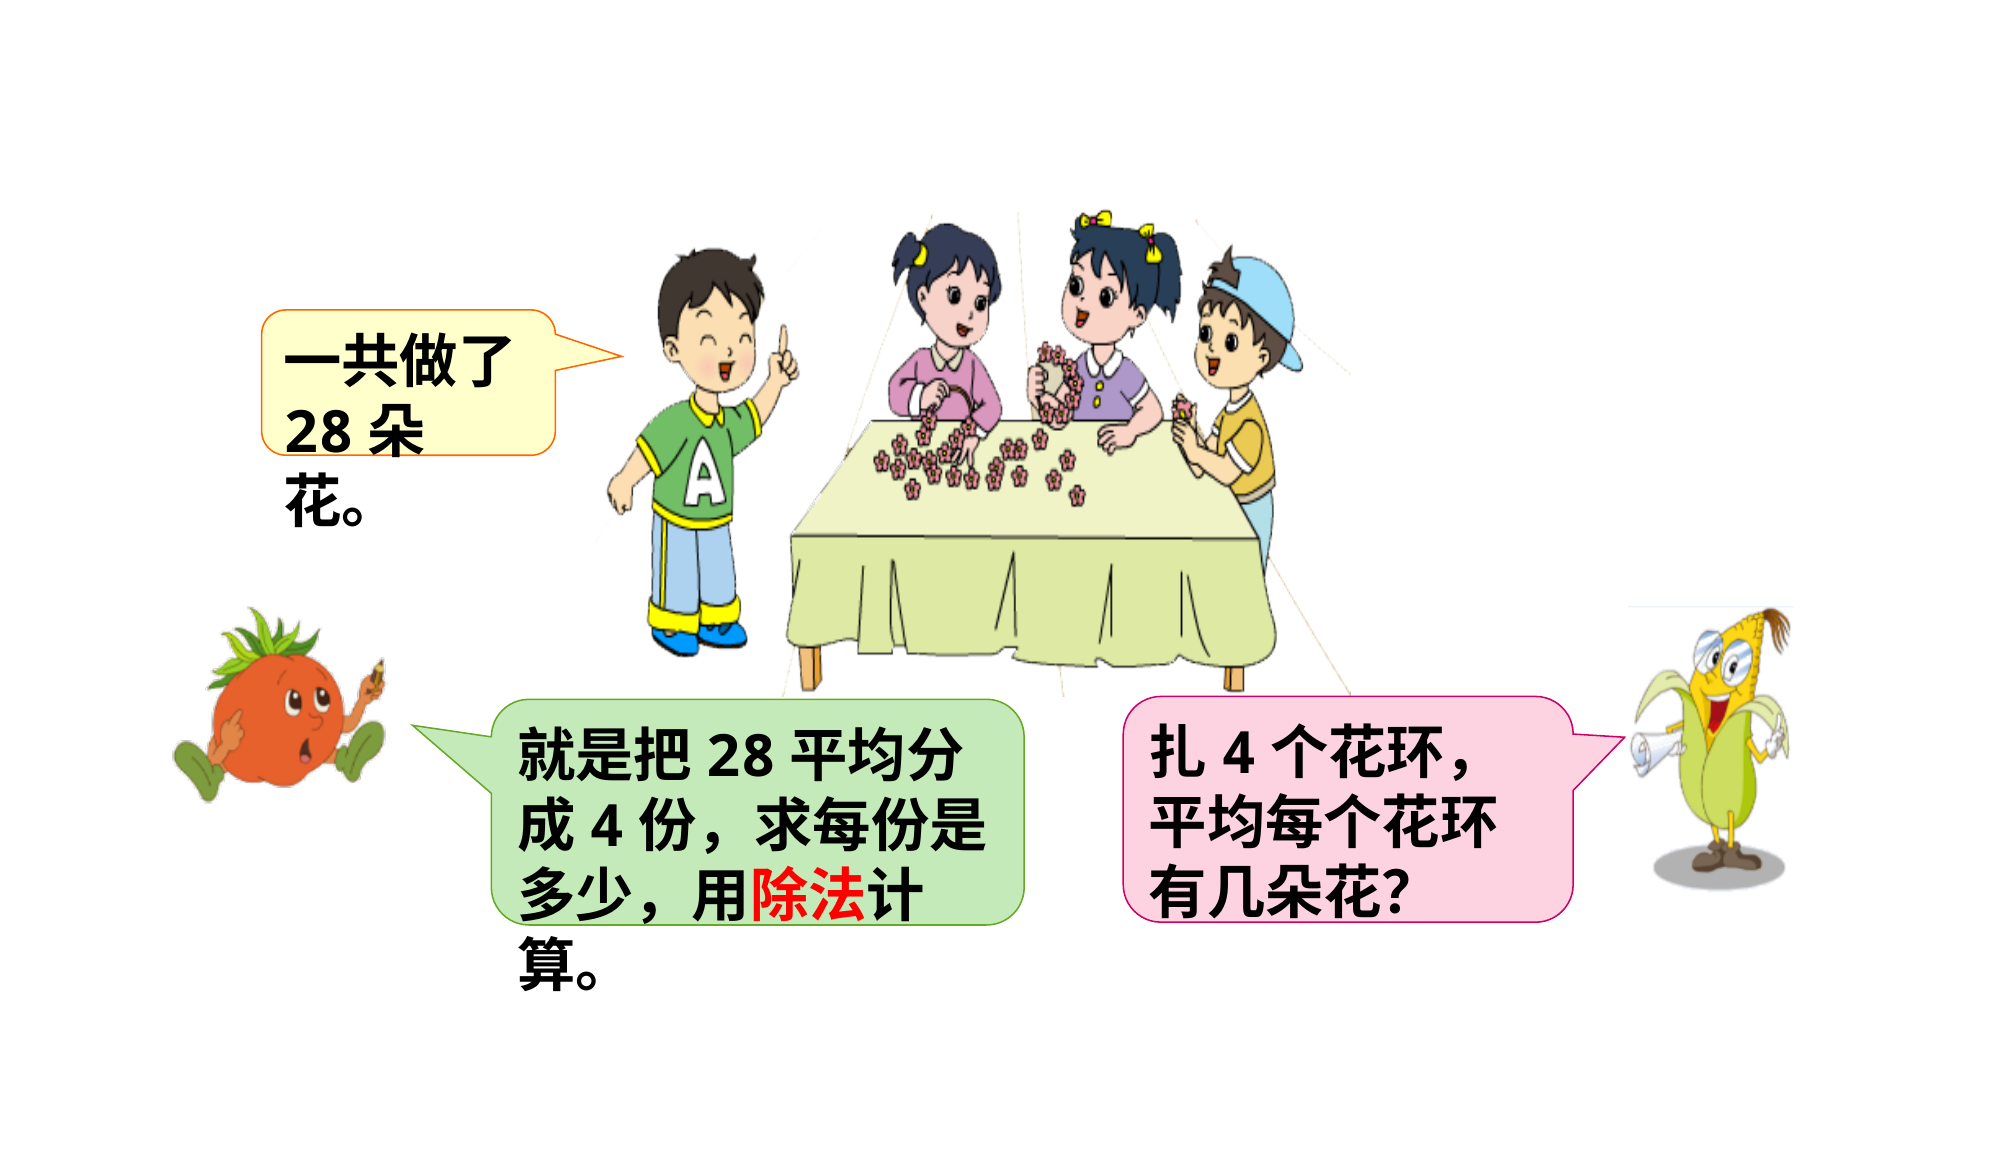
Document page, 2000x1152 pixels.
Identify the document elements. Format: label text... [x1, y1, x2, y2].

picture [596, 201, 1351, 697]
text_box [170, 606, 1025, 926]
text_box 一共做了28朵花。 [261, 309, 596, 456]
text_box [1123, 606, 1794, 923]
